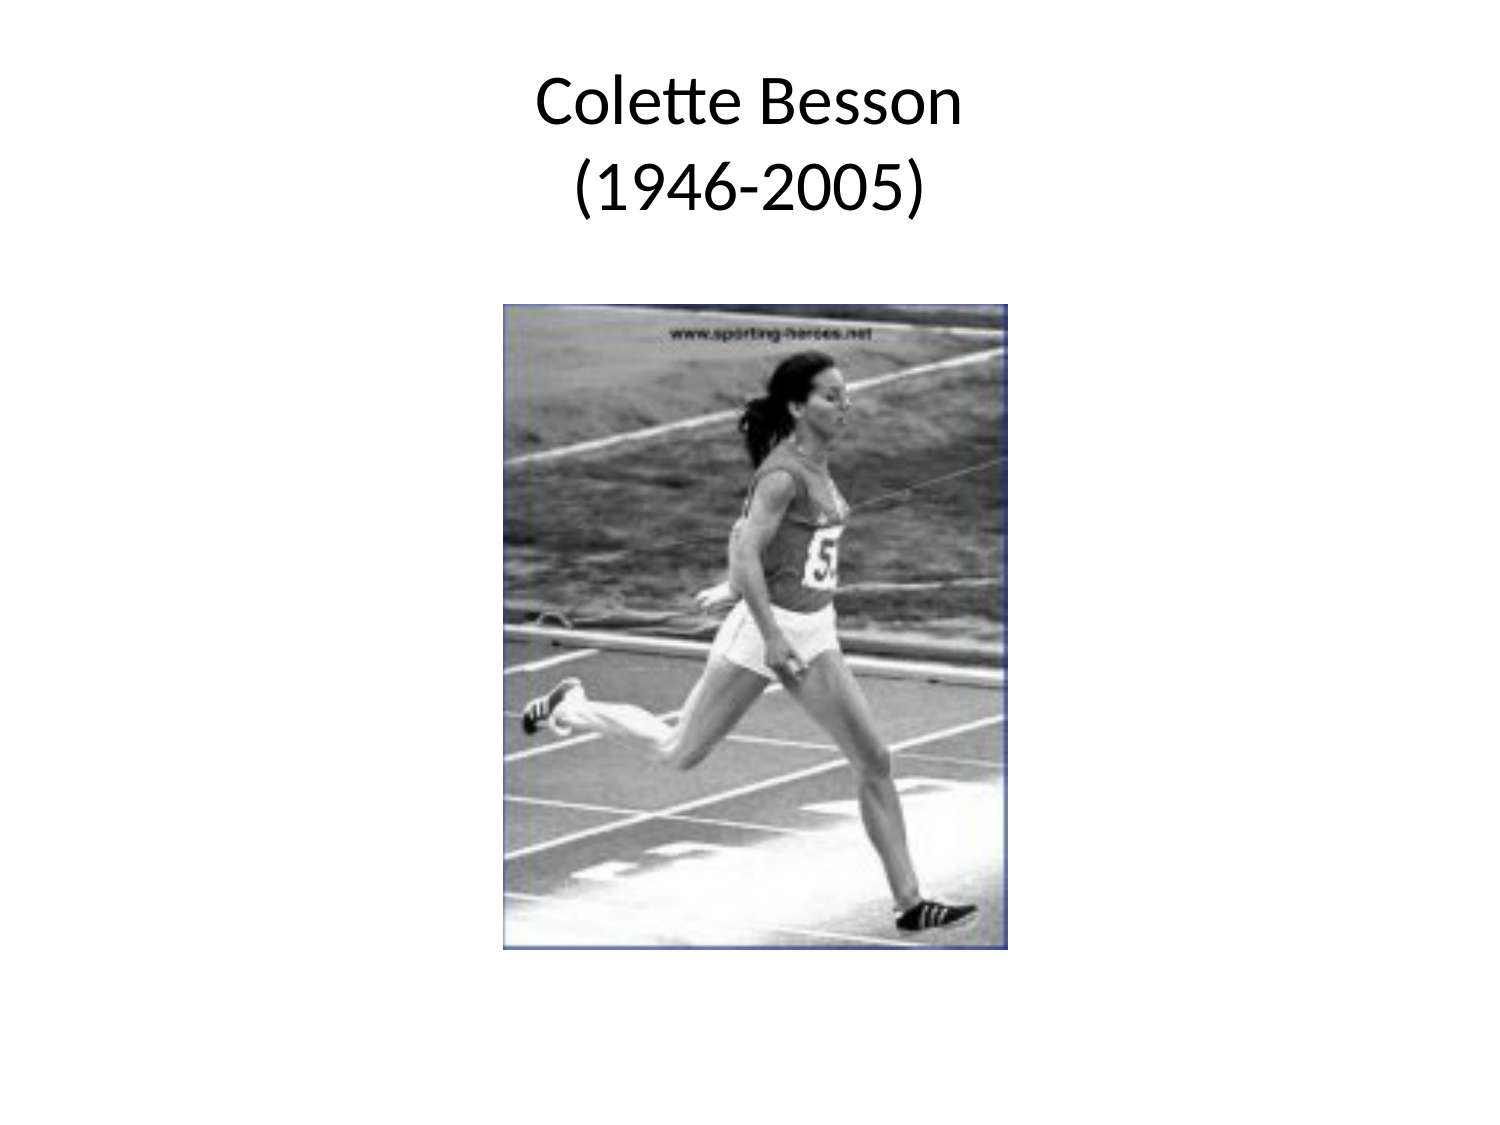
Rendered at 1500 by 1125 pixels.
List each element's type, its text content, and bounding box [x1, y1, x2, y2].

title Colette Besson (1946-2005) [75, 45, 1425, 233]
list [503, 304, 1009, 950]
